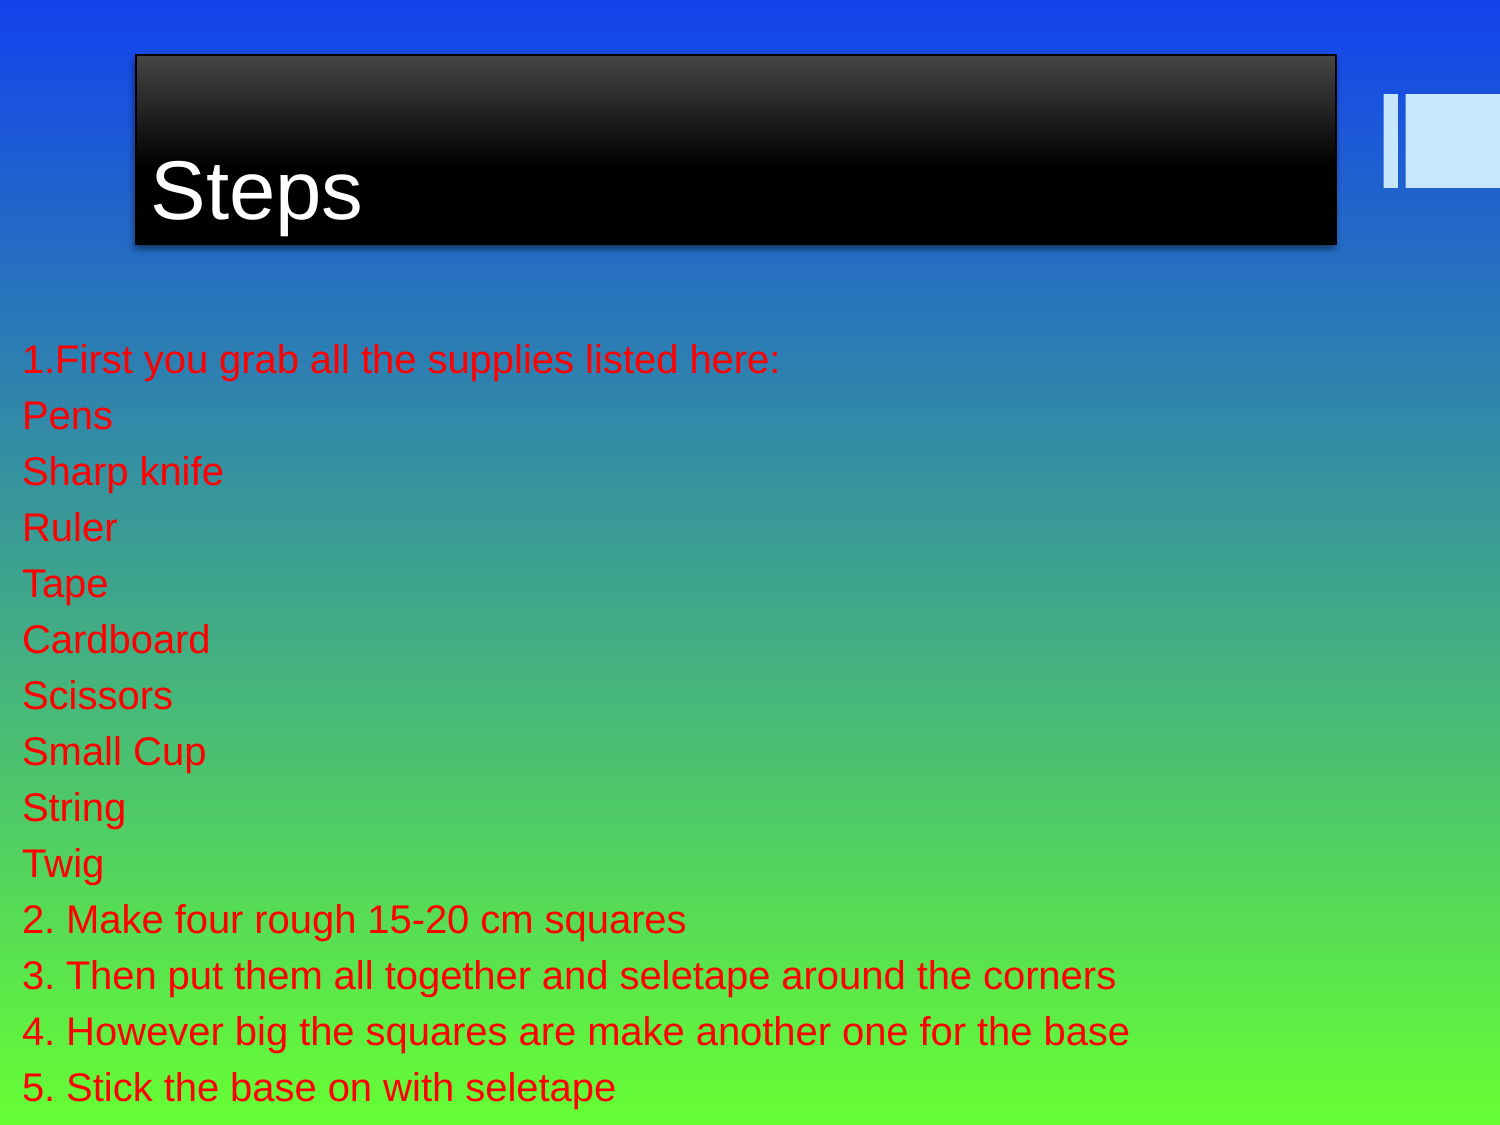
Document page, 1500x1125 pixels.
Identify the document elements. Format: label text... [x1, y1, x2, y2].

title Steps [135, 54, 1337, 245]
list 1.First you grab all the supplies listed here: Pens Sharp knife Ruler Tape Cardboard Scissors Small Cup String Twig 2. Make four rough 15-20 cm squares 3. Then put them all together and seletape around the corners 4. However big the squares are make another one for the base 5. Stick the base on with seletape [0, 326, 1500, 1125]
